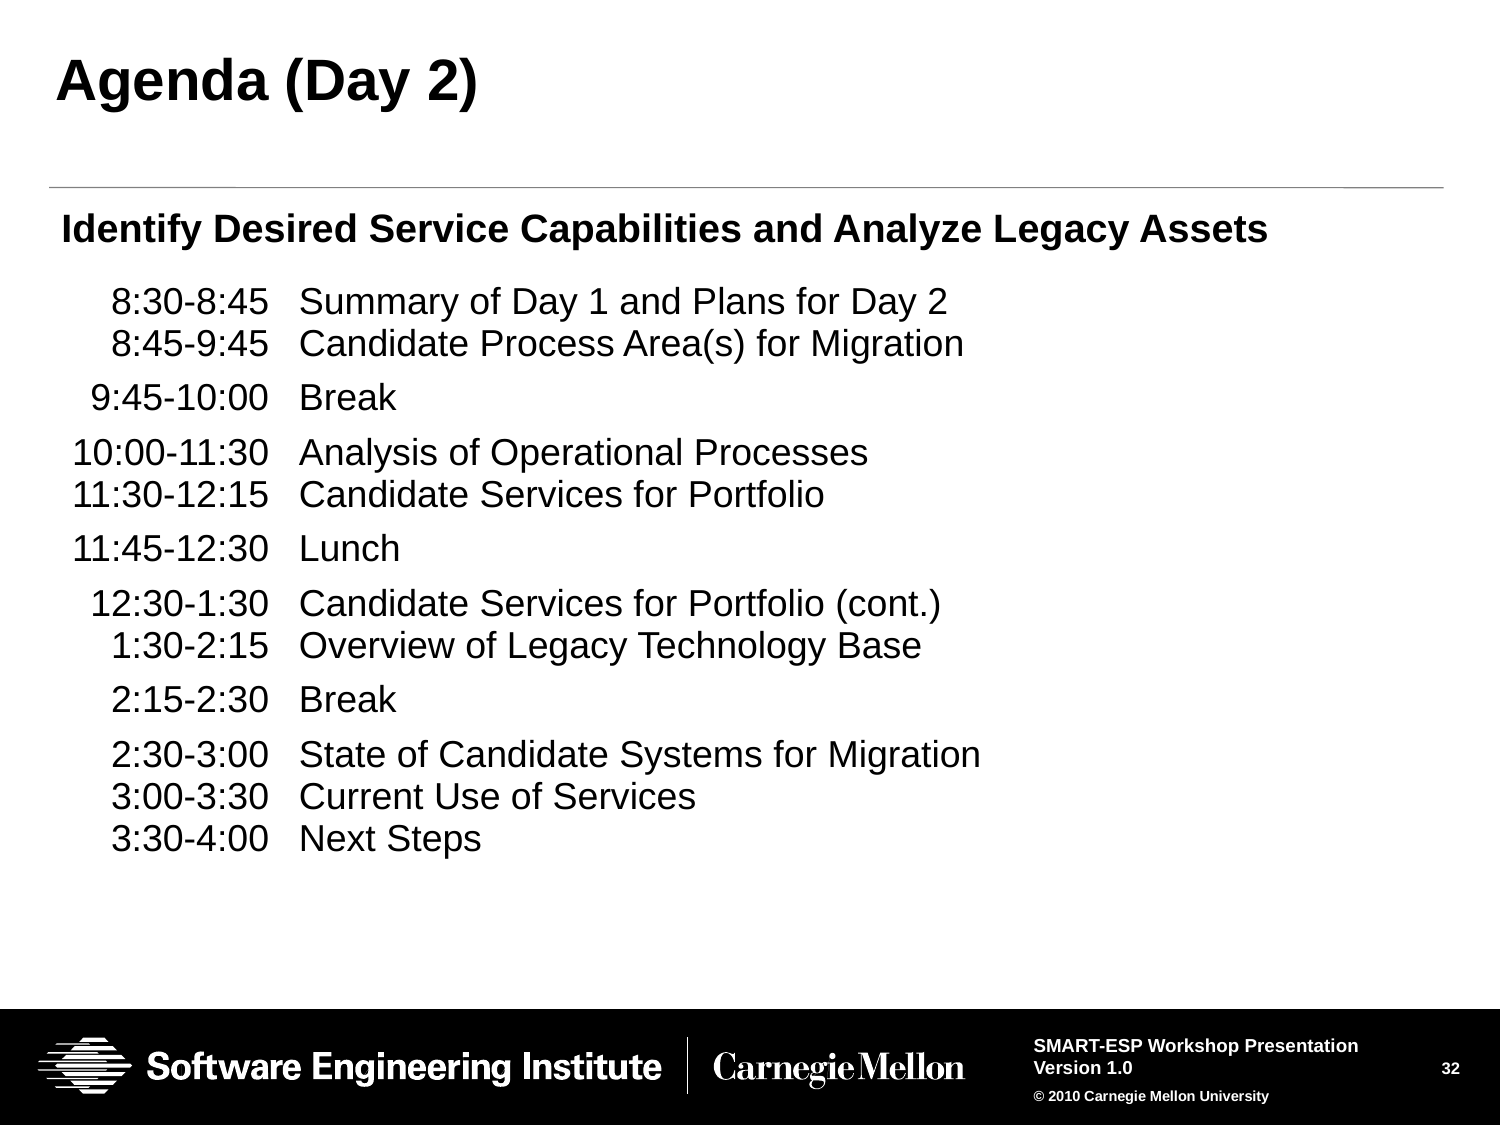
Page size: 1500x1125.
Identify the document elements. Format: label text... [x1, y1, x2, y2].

table_header 8:30-8:45 8:45-9:45 9:45-10:00 10:00-11:30 11:30-12:15 11:45-12:30 12:30-1:30 1:30-2:15 2:15-2:30 2:30-3:00 3:00-3:30 3:30-4:00 [57, 274, 283, 918]
title Agenda (Day 2) [55, 49, 1451, 114]
text_box Identify Desired Service Capabilities and Analyze Legacy Assets [46, 195, 1444, 258]
table_header Summary of Day 1 and Plans for Day 2 Candidate Process Area(s) for Migration Break Analysis of Operational Processes Candidate Services for Portfolio Lunch Candidate Services for Portfolio (cont.) Overview of Legacy Technology Base Break State of Candidate Systems for Migration Current Use of Services Next Steps [285, 274, 1299, 918]
